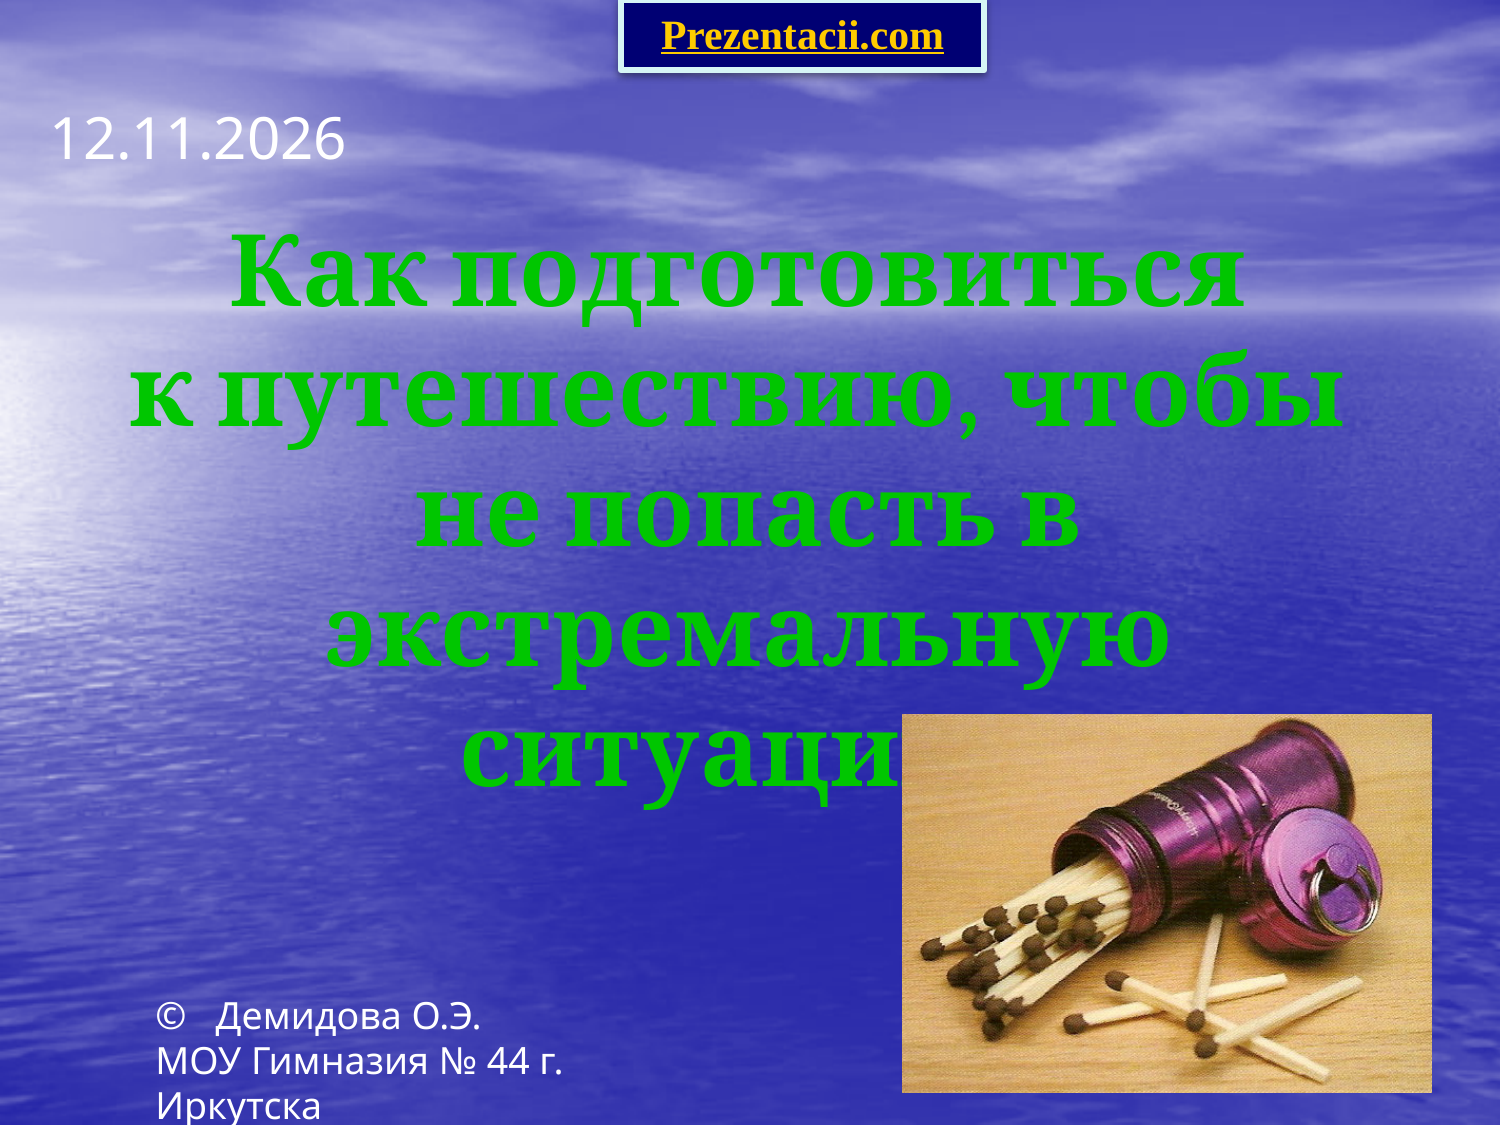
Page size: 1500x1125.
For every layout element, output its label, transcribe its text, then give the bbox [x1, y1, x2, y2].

text_box © Демидова О.Э. МОУ Гимназия № 44 г. Иркутска [140, 984, 750, 1125]
text_box 02.09.2012 [35, 93, 411, 169]
text_box Как подготовиться к путешествию, чтобы не попасть в экстремальную ситуацию? [46, 199, 1454, 814]
picture [902, 714, 1433, 1093]
text_box Prezentacii.com [618, 0, 987, 73]
